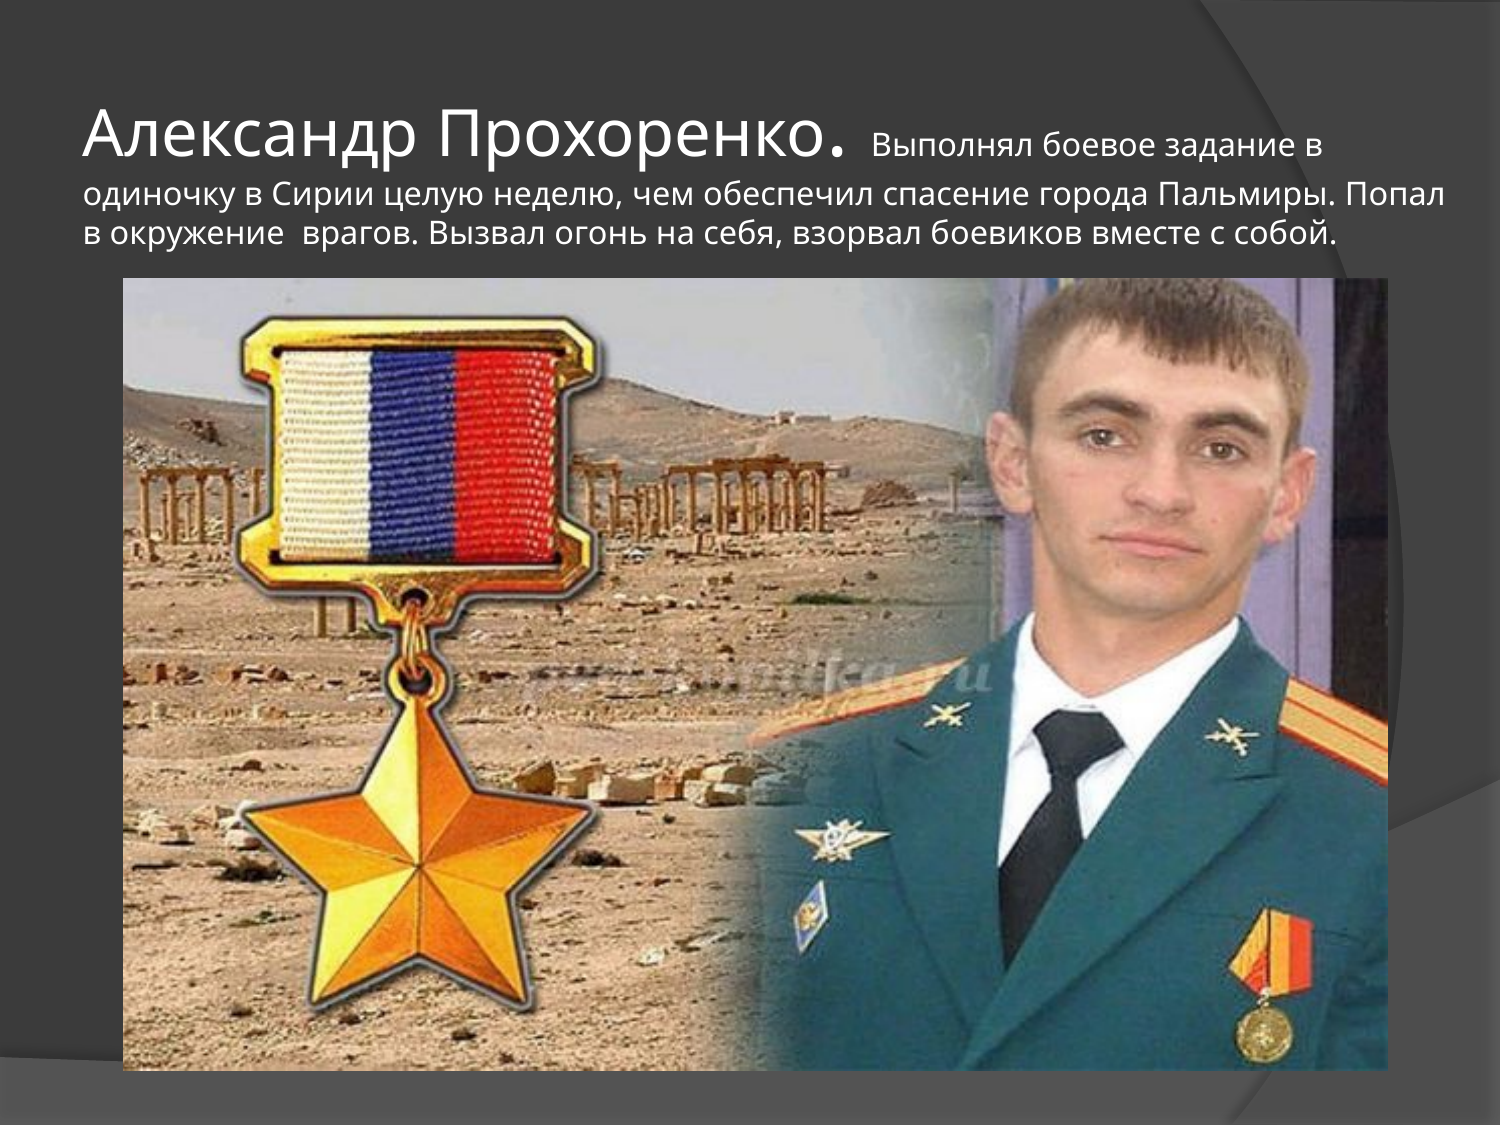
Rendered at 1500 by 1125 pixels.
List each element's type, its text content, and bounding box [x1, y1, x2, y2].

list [123, 278, 1389, 1071]
title Александр Прохоренко. Выполнял боевое задание в одиночку в Сирии целую неделю, чем обеспечил спасение города Пальмиры. Попал в окружение врагов. Вызвал огонь на себя, взорвал боевиков вместе с собой. [75, 45, 1471, 279]
